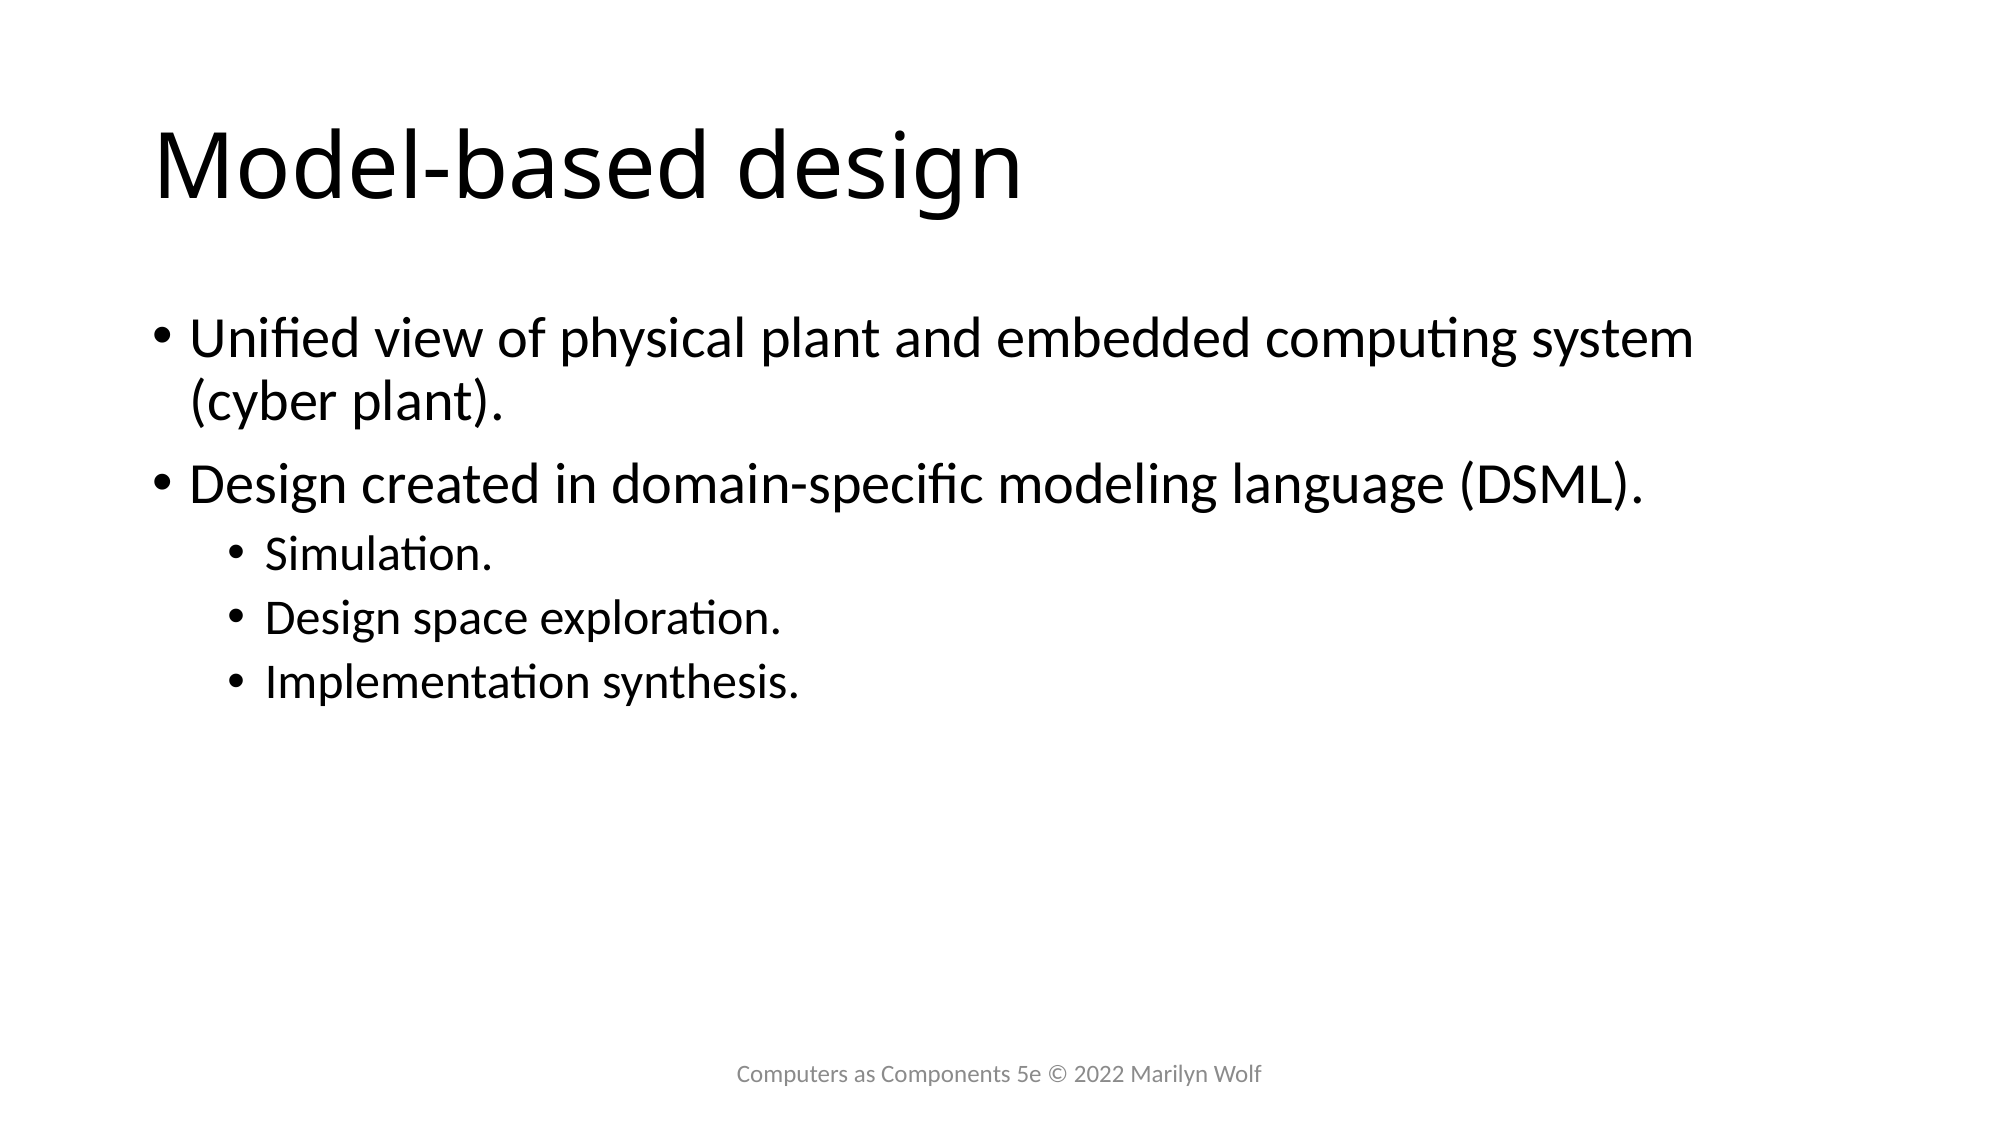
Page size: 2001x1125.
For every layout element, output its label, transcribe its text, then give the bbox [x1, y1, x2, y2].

title Model-based design [137, 59, 1863, 278]
footer Computers as Components 5e © 2022 Marilyn Wolf [662, 1042, 1338, 1103]
list Unified view of physical plant and embedded computing system (cyber plant). Design created in domain-specific modeling language (DSML). Simulation. Design space exploration. Implementation synthesis. [137, 299, 1863, 1014]
